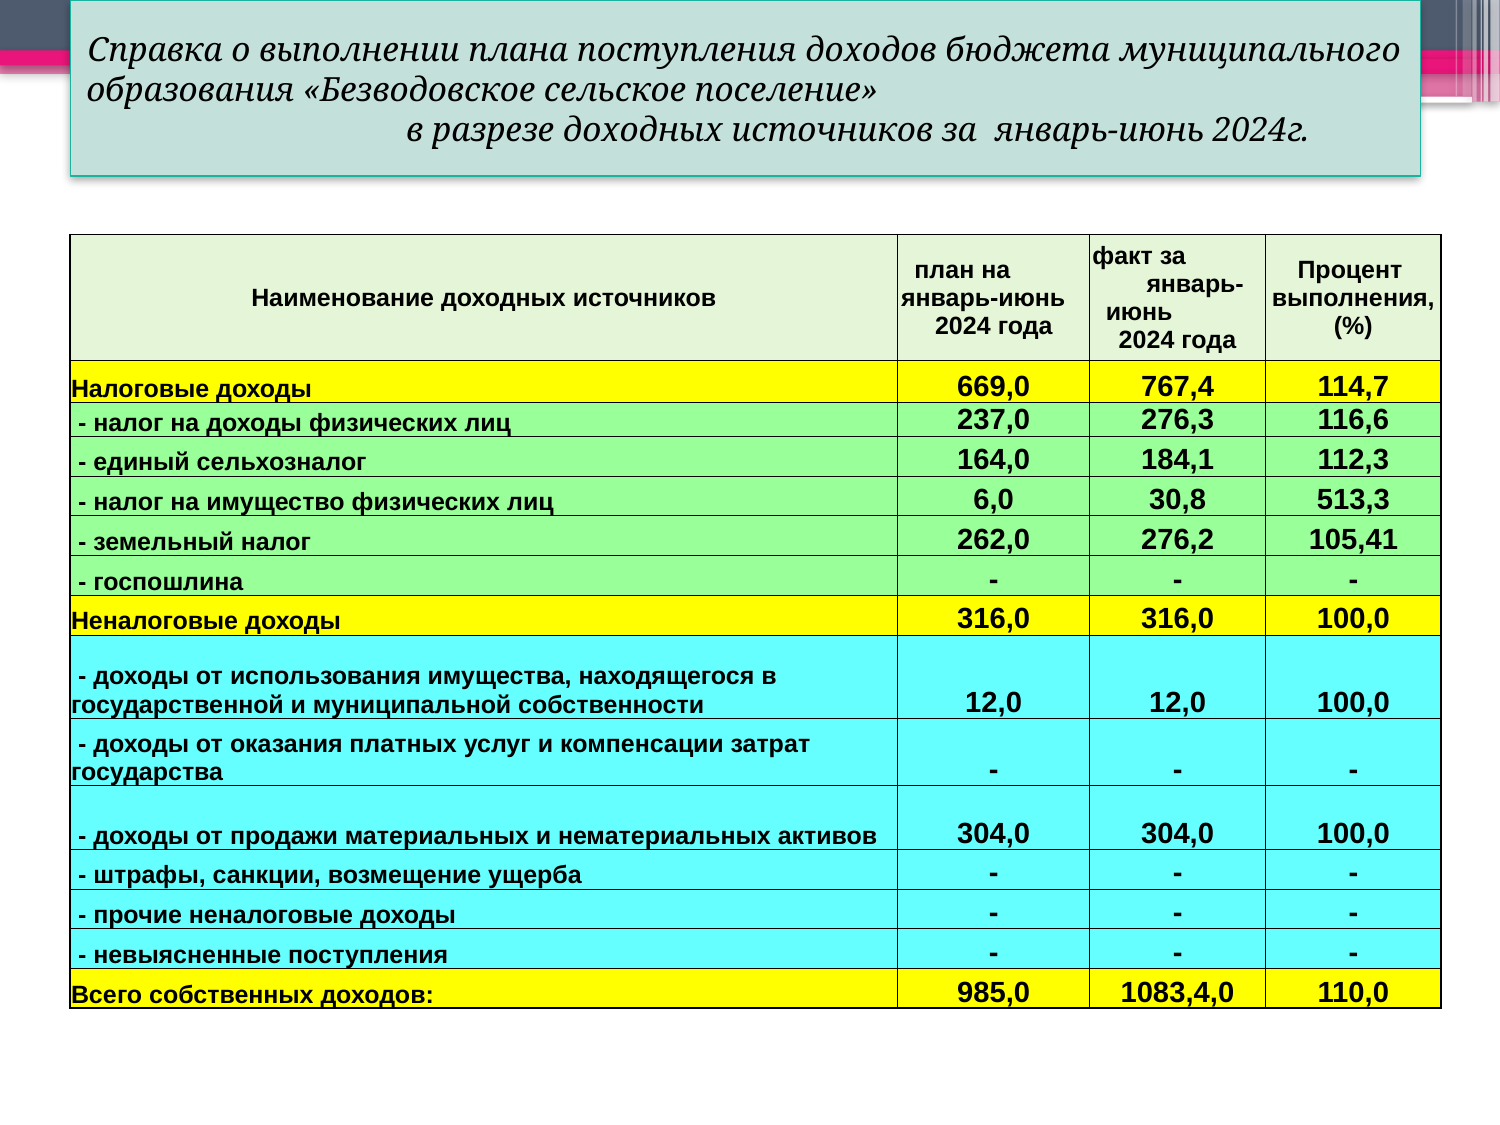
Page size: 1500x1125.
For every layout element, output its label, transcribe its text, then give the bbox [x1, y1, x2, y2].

table_cell - [1090, 850, 1265, 889]
table_cell - прочие неналоговые доходы [71, 890, 897, 928]
table_cell 767,4 [1090, 361, 1265, 402]
table_cell 262,0 [898, 516, 1089, 555]
table_cell 116,6 [1266, 403, 1440, 436]
table_cell 12,0 [1090, 636, 1265, 718]
table_cell - [1090, 890, 1265, 928]
table_header Наименование доходных источников [71, 235, 897, 360]
table_cell 30,8 [1090, 477, 1265, 515]
table_cell - земельный налог [71, 516, 897, 555]
table_cell - доходы от оказания платных услуг и компенсации затрат государства [71, 719, 897, 785]
table_cell - штрафы, санкции, возмещение ущерба [71, 850, 897, 889]
title Справка о выполнении плана поступления доходов бюджета муниципального образования «Безводовское сельское поселение» в разрезе доходных источников за январь-июнь 2024г. [70, 0, 1421, 177]
table_cell 112,3 [1266, 437, 1440, 476]
table_cell 304,0 [1090, 786, 1265, 849]
table_cell - невыясненные поступления [71, 929, 897, 968]
table_cell - доходы от использования имущества, находящегося в государственной и муниципальной собственности [71, 636, 897, 718]
table_cell - госпошлина [71, 556, 897, 595]
table_header план на январь-июнь 2024 года [898, 235, 1089, 360]
table_cell 1083,4,0 [1090, 969, 1265, 1007]
table_cell Неналоговые доходы [71, 596, 897, 635]
table_cell - [898, 929, 1089, 968]
table_cell 100,0 [1266, 636, 1440, 718]
table_cell - налог на доходы физических лиц [71, 403, 897, 436]
table_cell 316,0 [898, 596, 1089, 635]
table_cell - [898, 850, 1089, 889]
table_header факт за январь-июнь 2024 года [1090, 235, 1265, 360]
table_cell - [898, 890, 1089, 928]
table_cell 276,3 [1090, 403, 1265, 436]
table_cell - налог на имущество физических лиц [71, 477, 897, 515]
table_cell 304,0 [898, 786, 1089, 849]
table_cell 513,3 [1266, 477, 1440, 515]
table_cell 114,7 [1266, 361, 1440, 402]
table_cell 276,2 [1090, 516, 1265, 555]
table_cell 669,0 [898, 361, 1089, 402]
table_cell - [1266, 556, 1440, 595]
table_cell - [1090, 929, 1265, 968]
table_cell 237,0 [898, 403, 1089, 436]
table_cell 316,0 [1090, 596, 1265, 635]
table_cell - [1090, 719, 1265, 785]
table_cell 110,0 [1266, 969, 1440, 1007]
table_cell - [1266, 929, 1440, 968]
table_cell 164,0 [898, 437, 1089, 476]
table_cell 6,0 [898, 477, 1089, 515]
table_cell - [898, 719, 1089, 785]
table_cell - доходы от продажи материальных и нематериальных активов [71, 786, 897, 849]
table_cell 184,1 [1090, 437, 1265, 476]
table_cell Налоговые доходы [71, 361, 897, 402]
table_header Процент выполнения, (%) [1266, 235, 1440, 360]
table_cell 100,0 [1266, 786, 1440, 849]
table_cell 12,0 [898, 636, 1089, 718]
table_cell 105,41 [1266, 516, 1440, 555]
table_cell - единый сельхозналог [71, 437, 897, 476]
table_cell - [1266, 850, 1440, 889]
table_cell - [898, 556, 1089, 595]
table_cell 985,0 [898, 969, 1089, 1007]
table_cell 100,0 [1266, 596, 1440, 635]
table_cell Всего собственных доходов: [71, 969, 897, 1007]
table_cell - [1266, 719, 1440, 785]
table_cell - [1266, 890, 1440, 928]
table_cell - [1090, 556, 1265, 595]
